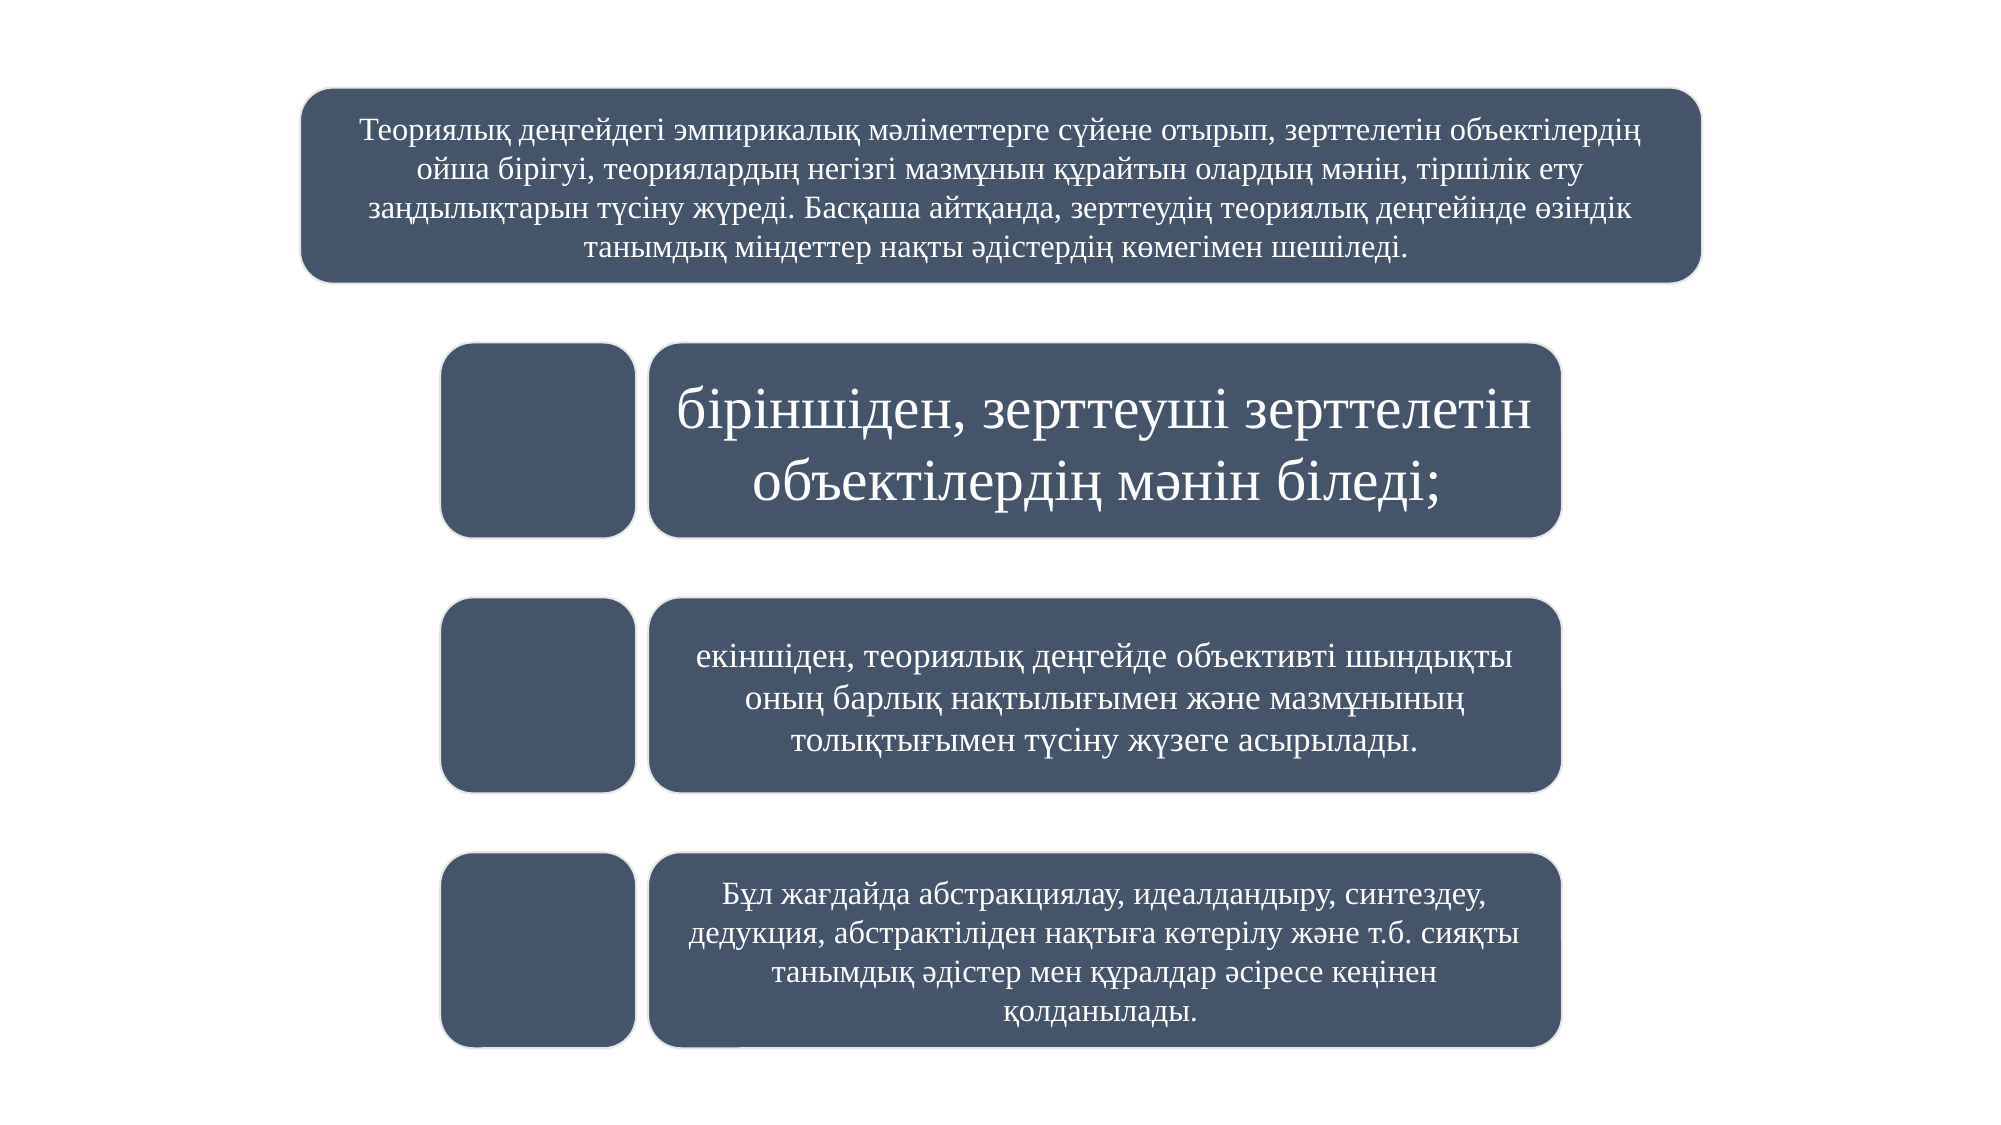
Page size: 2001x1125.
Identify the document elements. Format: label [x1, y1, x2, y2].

list [124, 87, 1878, 1049]
